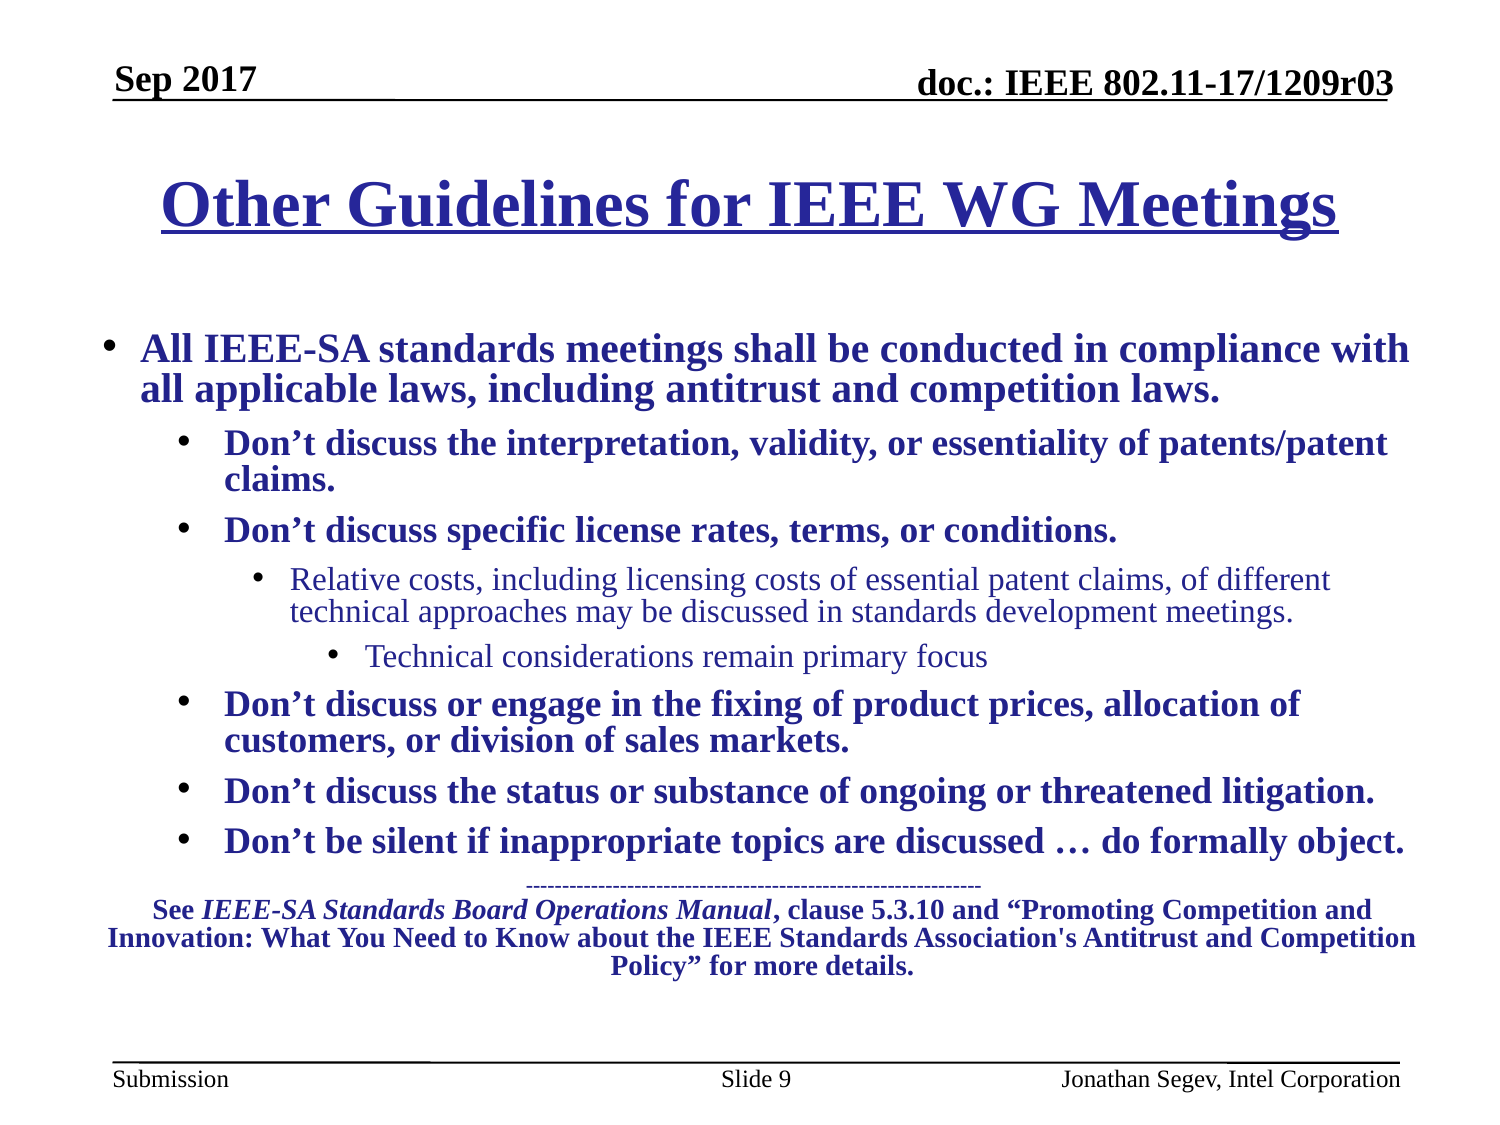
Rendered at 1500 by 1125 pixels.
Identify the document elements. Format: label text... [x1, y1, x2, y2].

slide_number Slide 9 [712, 1061, 800, 1123]
title Other Guidelines for IEEE WG Meetings [112, 112, 1388, 287]
footer Jonathan Segev, Intel Corporation [878, 1061, 1402, 1093]
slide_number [114, 54, 423, 100]
text_box All IEEE-SA standards meetings shall be conducted in compliance with all applicable laws, including antitrust and competition laws. Don’t discuss the interpretation, validity, or essentiality of patents/patent claims. Don’t discuss specific license rates, terms, or conditions. Relative costs, including licensing costs of essential patent claims, of different technical approaches may be discussed in standards development meetings. Technical considerations remain primary focus Don’t discuss or engage in the fixing of product prices, allocation of customers, or division of sales markets. Don’t discuss the status or substance of ongoing or threatened litigation. Don’t be silent if inappropriate topics are discussed … do formally object. --------------------------------------------------------------- See IEEE-SA Standards Board Operations Manual, clause 5.3.10 and “Promoting Competition and Innovation: What You Need to Know about the IEEE Standards Association's Antitrust and Competition Policy” for more details. [87, 287, 1438, 1050]
